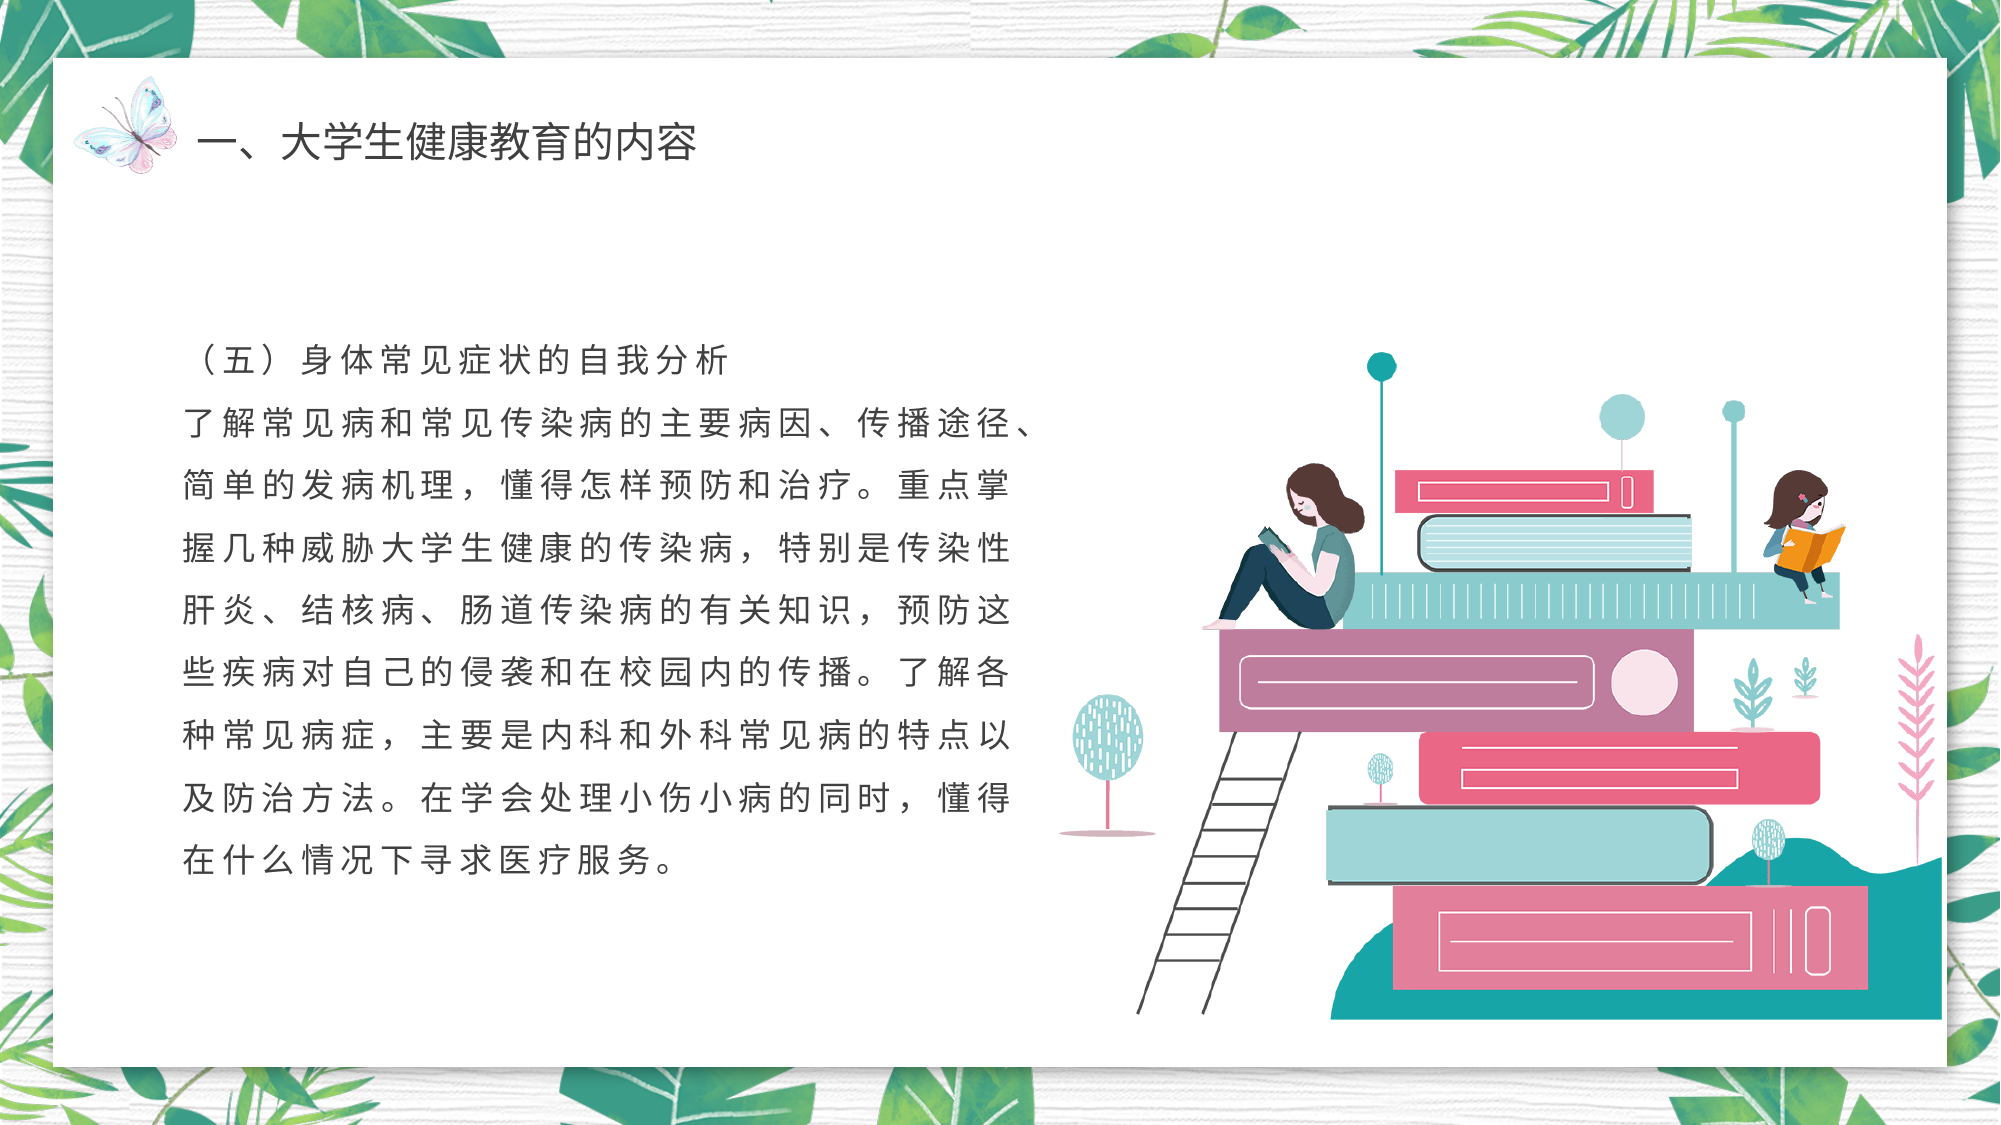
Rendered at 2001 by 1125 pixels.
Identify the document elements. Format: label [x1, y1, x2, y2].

picture [1040, 287, 2000, 1038]
text_box [0, 0, 2000, 1125]
picture [73, 76, 177, 174]
